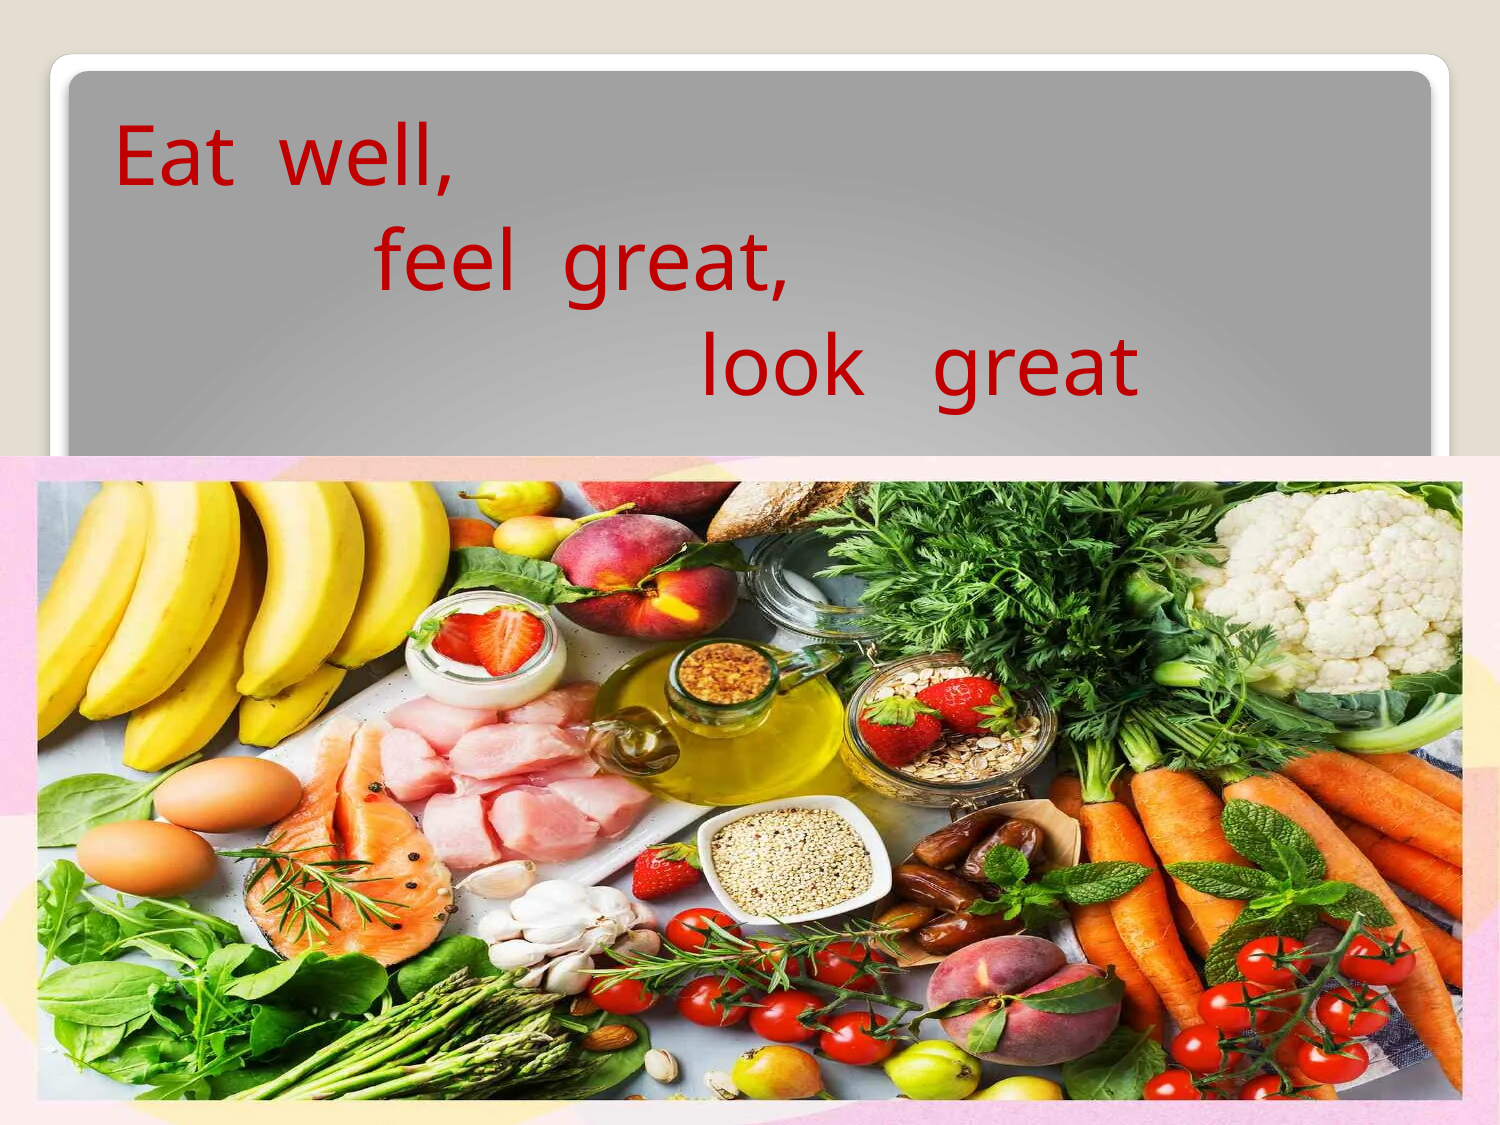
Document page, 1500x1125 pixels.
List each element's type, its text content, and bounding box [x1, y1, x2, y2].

picture [0, 456, 1500, 1125]
list Eat well, feel great, look great [82, 86, 1425, 455]
